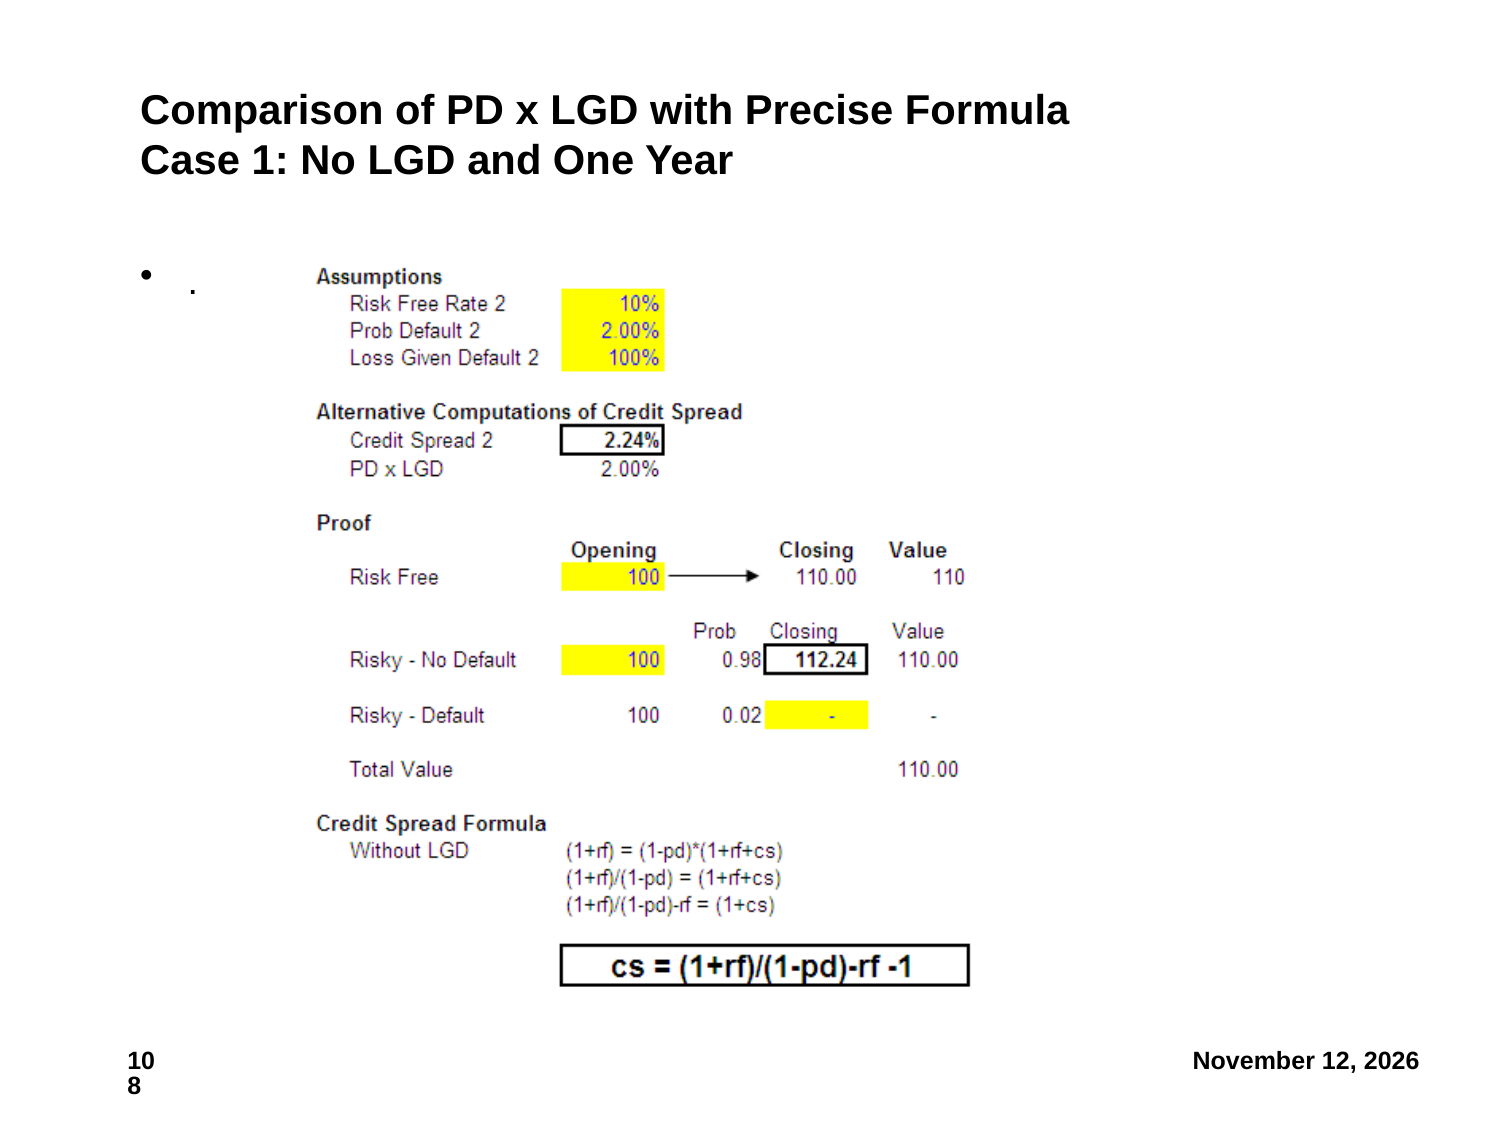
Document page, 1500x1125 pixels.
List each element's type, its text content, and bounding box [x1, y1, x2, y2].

title Comparison of PD x LGD with Precise Formula Case 1: No LGD and One Year [124, 74, 1376, 226]
list . [124, 249, 1413, 1001]
picture [312, 262, 1073, 1014]
